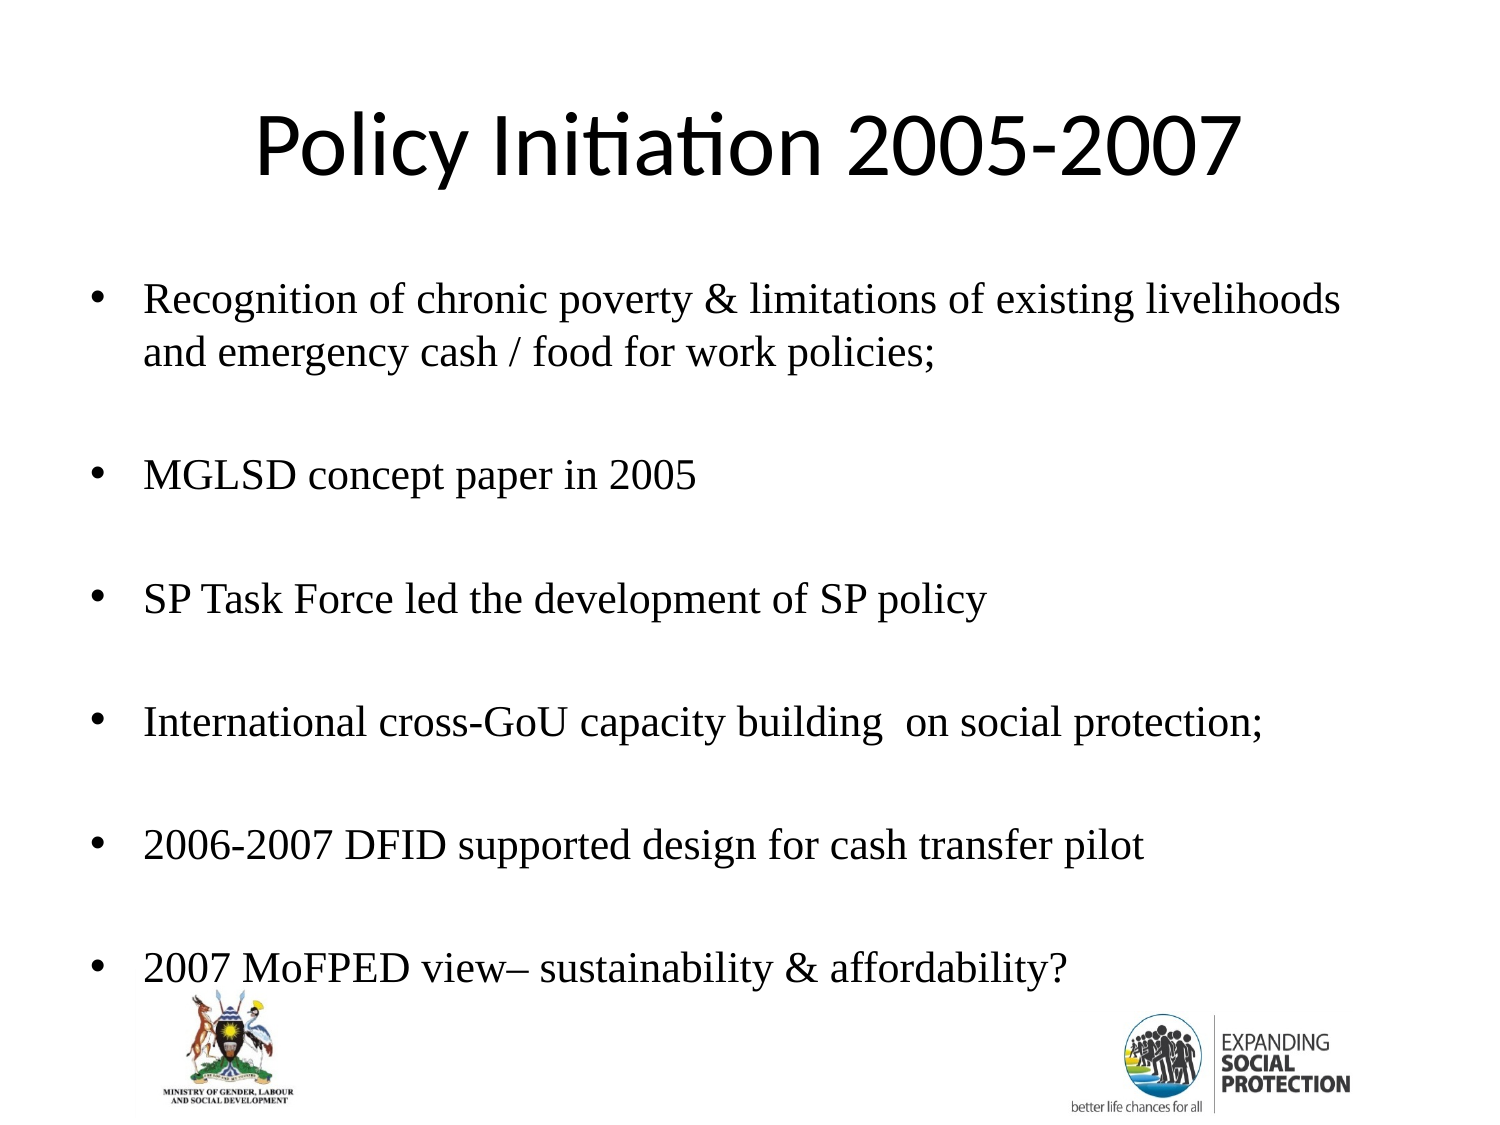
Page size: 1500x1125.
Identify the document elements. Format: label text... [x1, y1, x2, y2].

title Policy Initiation 2005-2007 [75, 45, 1425, 233]
picture [1068, 1011, 1353, 1116]
picture [135, 1005, 323, 1118]
list Recognition of chronic poverty & limitations of existing livelihoods and emergency cash / food for work policies; MGLSD concept paper in 2005 SP Task Force led the development of SP policy International cross-GoU capacity building on social protection; 2006-2007 DFID supported design for cash transfer pilot 2007 MoFPED view– sustainability & affordability? [75, 262, 1425, 1005]
